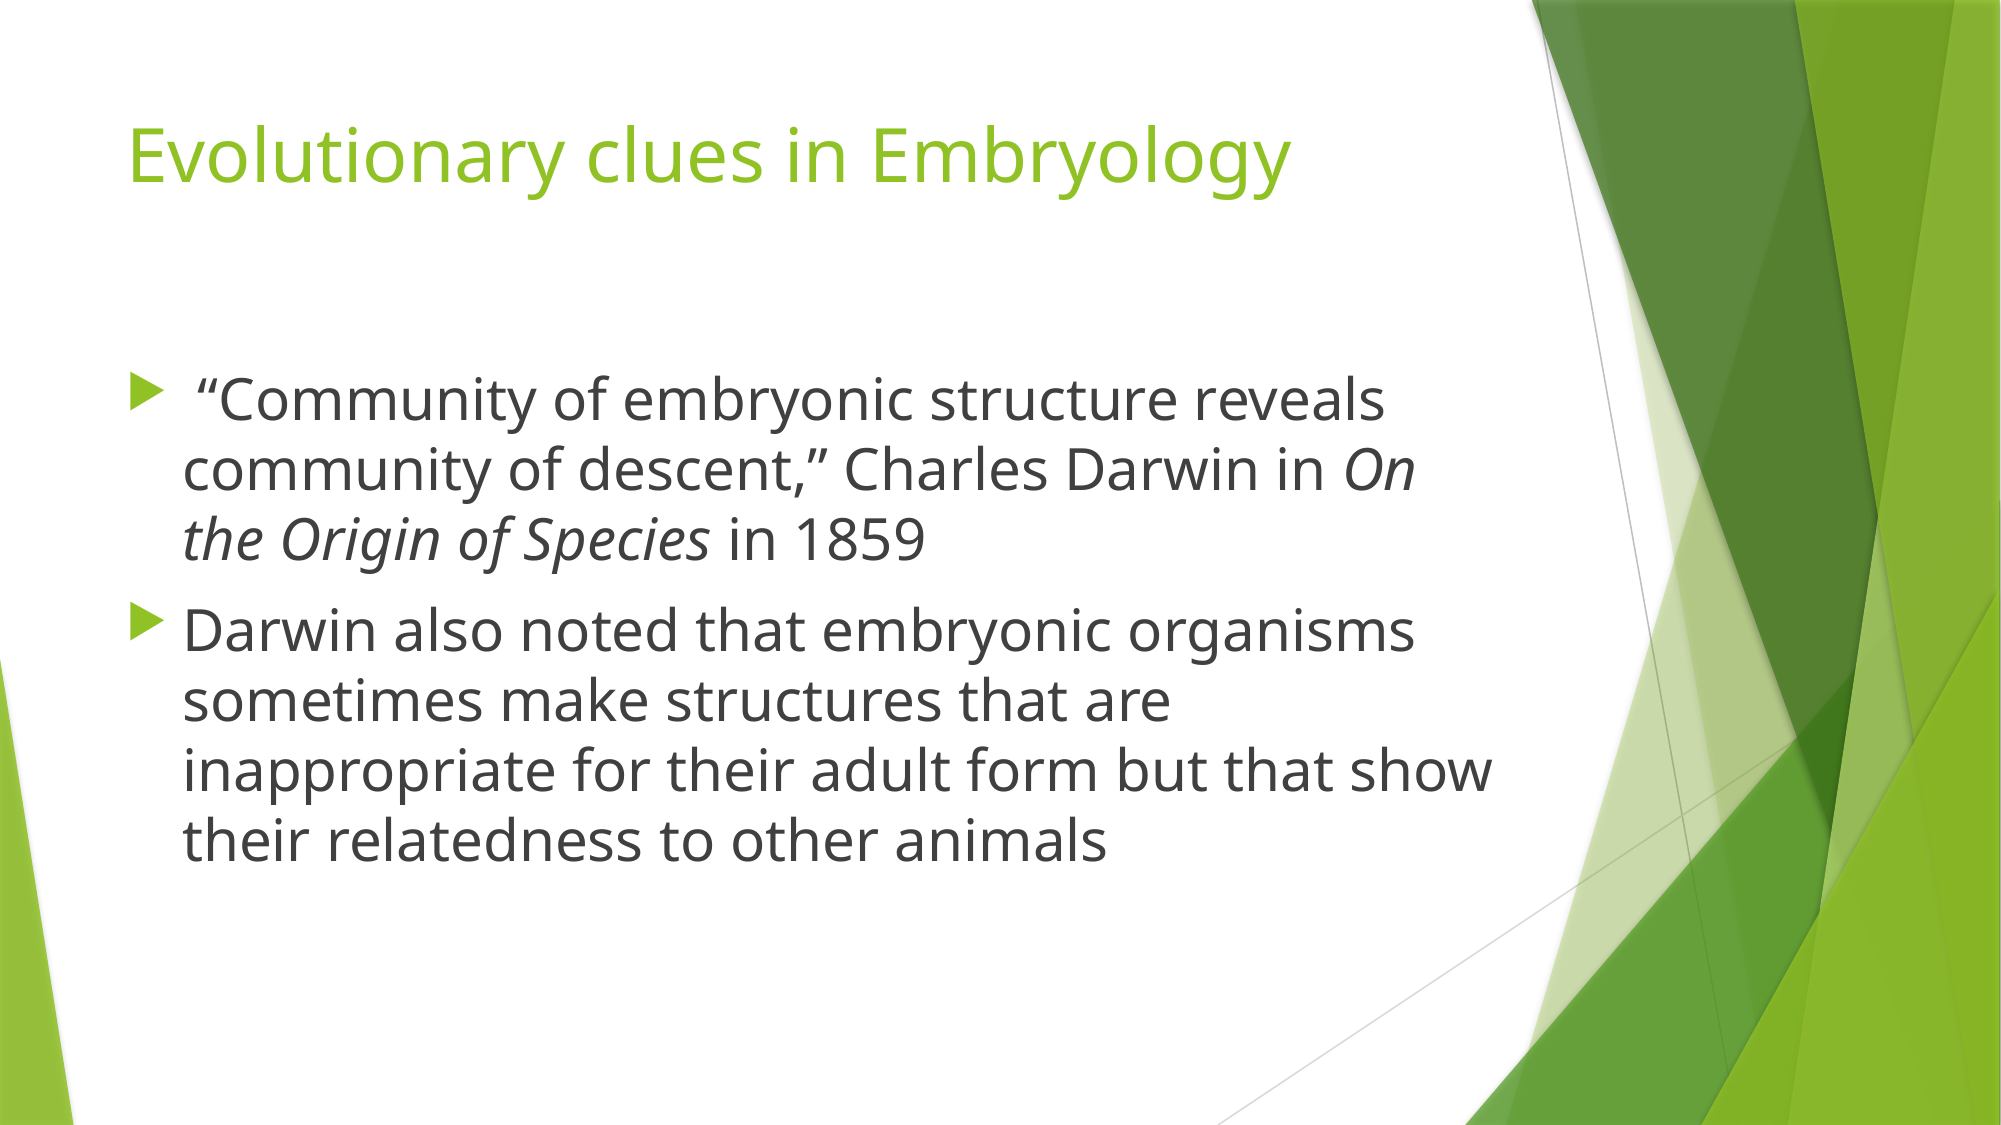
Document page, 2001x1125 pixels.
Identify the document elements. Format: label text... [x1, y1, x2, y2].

list “Community of embryonic structure reveals community of descent,” Charles Darwin in On the Origin of Species in 1859 Darwin also noted that embryonic organisms sometimes make structures that are inappropriate for their adult form but that show their relatedness to other animals [111, 354, 1522, 992]
title Evolutionary clues in Embryology [111, 99, 1522, 317]
